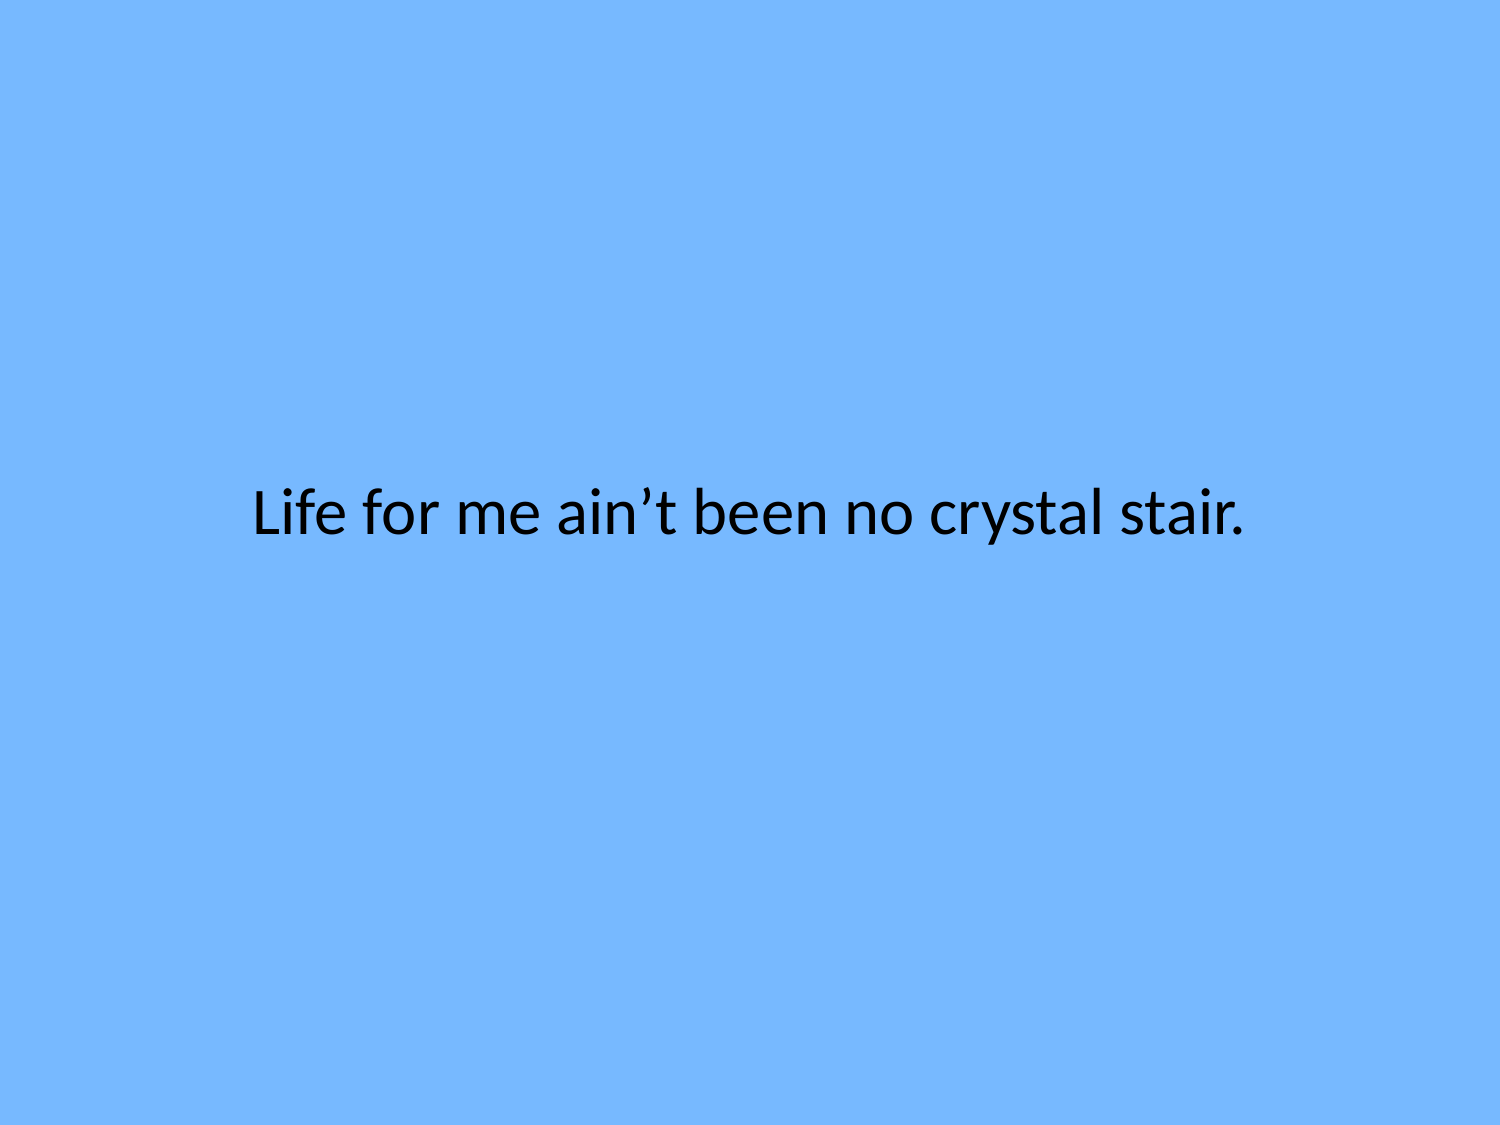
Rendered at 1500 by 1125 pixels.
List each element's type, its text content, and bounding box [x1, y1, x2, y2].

list Life for me ain’t been no crystal stair. [75, 87, 1425, 1005]
